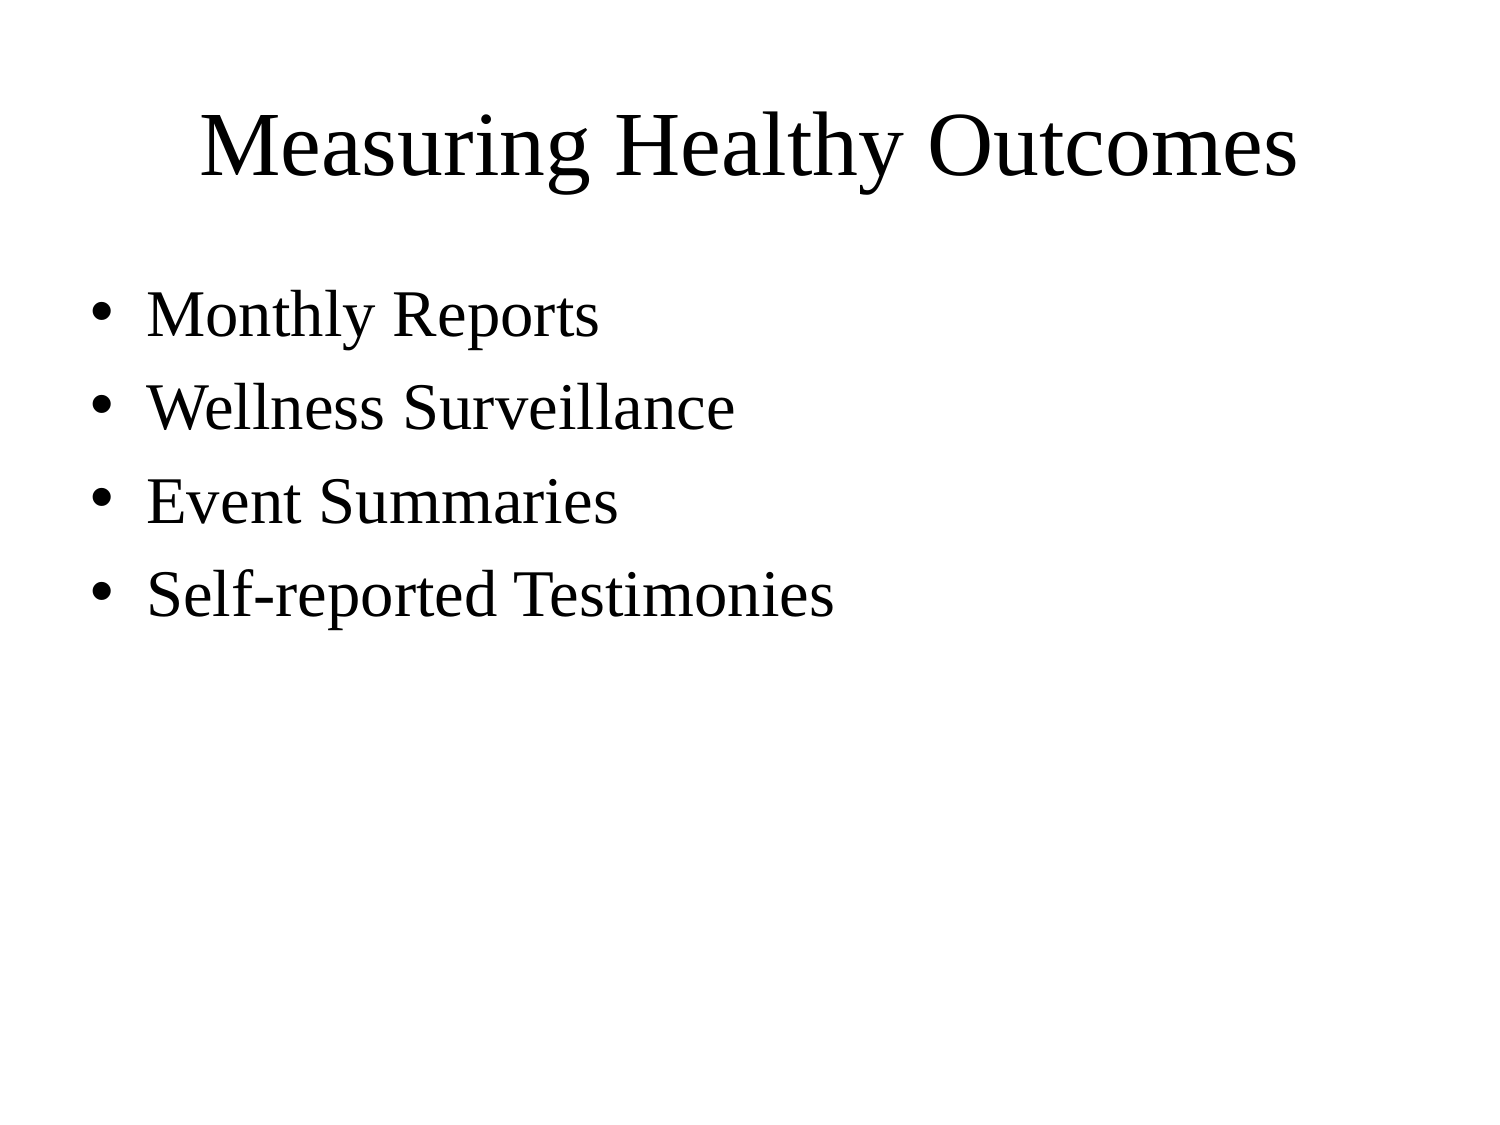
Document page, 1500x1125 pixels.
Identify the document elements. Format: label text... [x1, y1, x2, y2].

title Measuring Healthy Outcomes [74, 44, 1426, 233]
list Monthly Reports Wellness Surveillance Event Summaries Self-reported Testimonies [74, 262, 1426, 1006]
